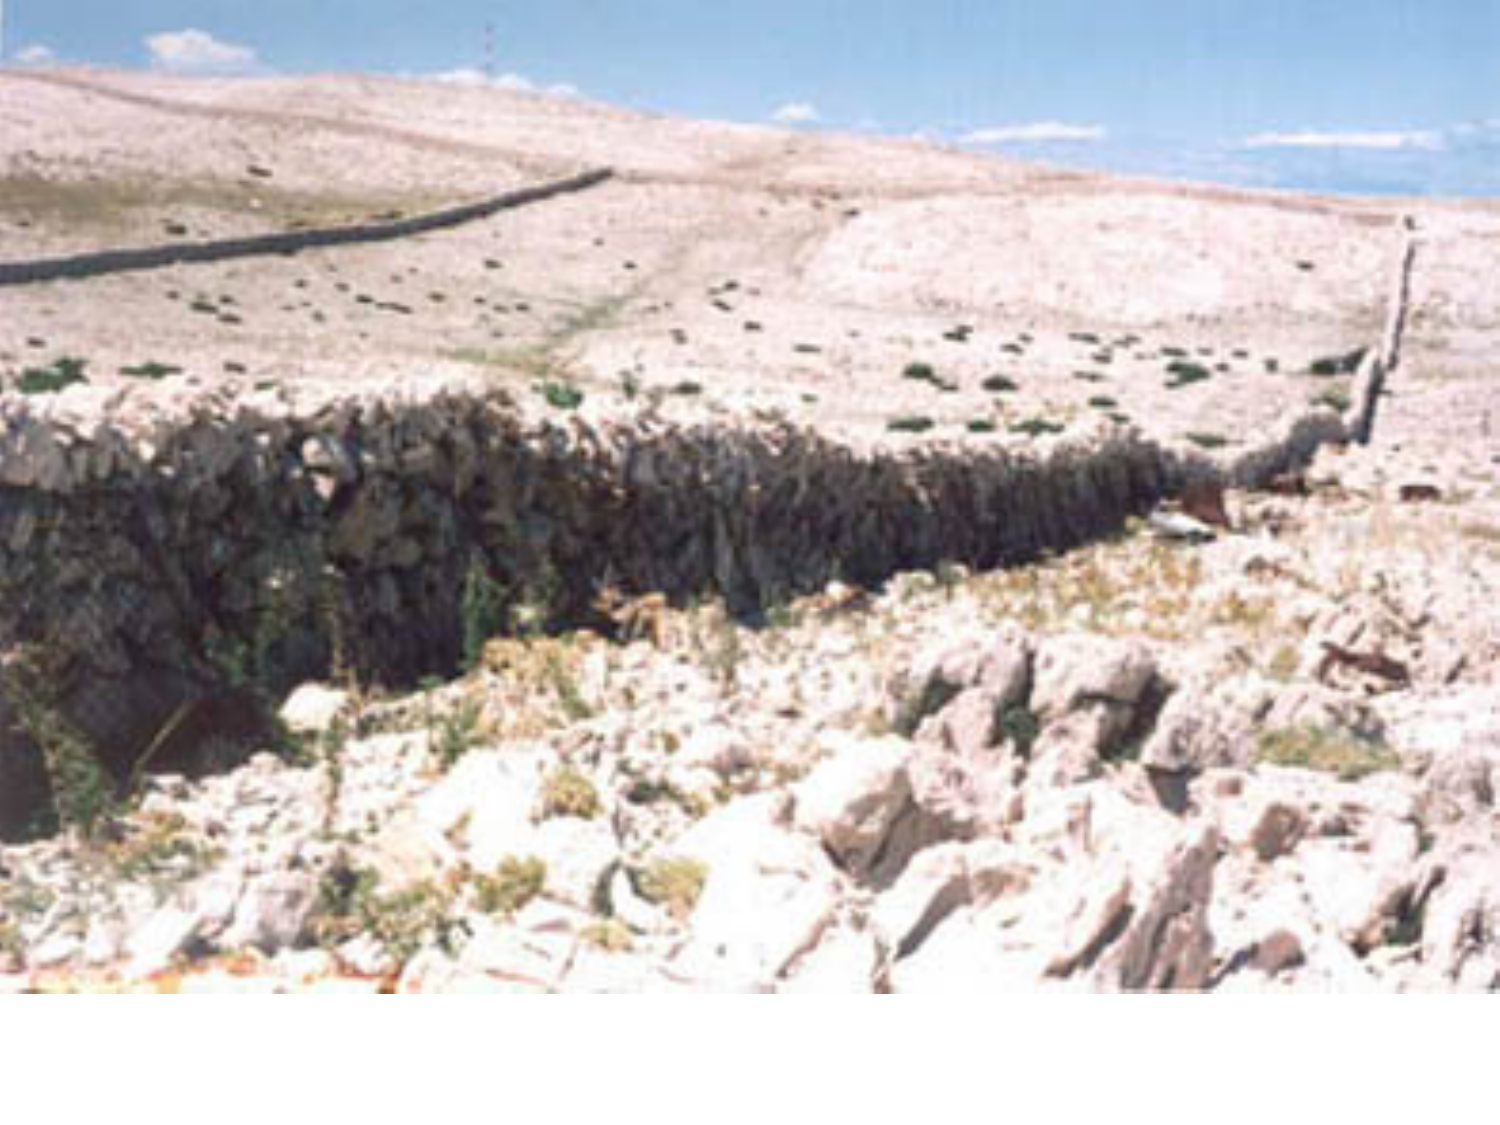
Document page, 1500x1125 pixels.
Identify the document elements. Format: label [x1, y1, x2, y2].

picture [0, 0, 1500, 994]
